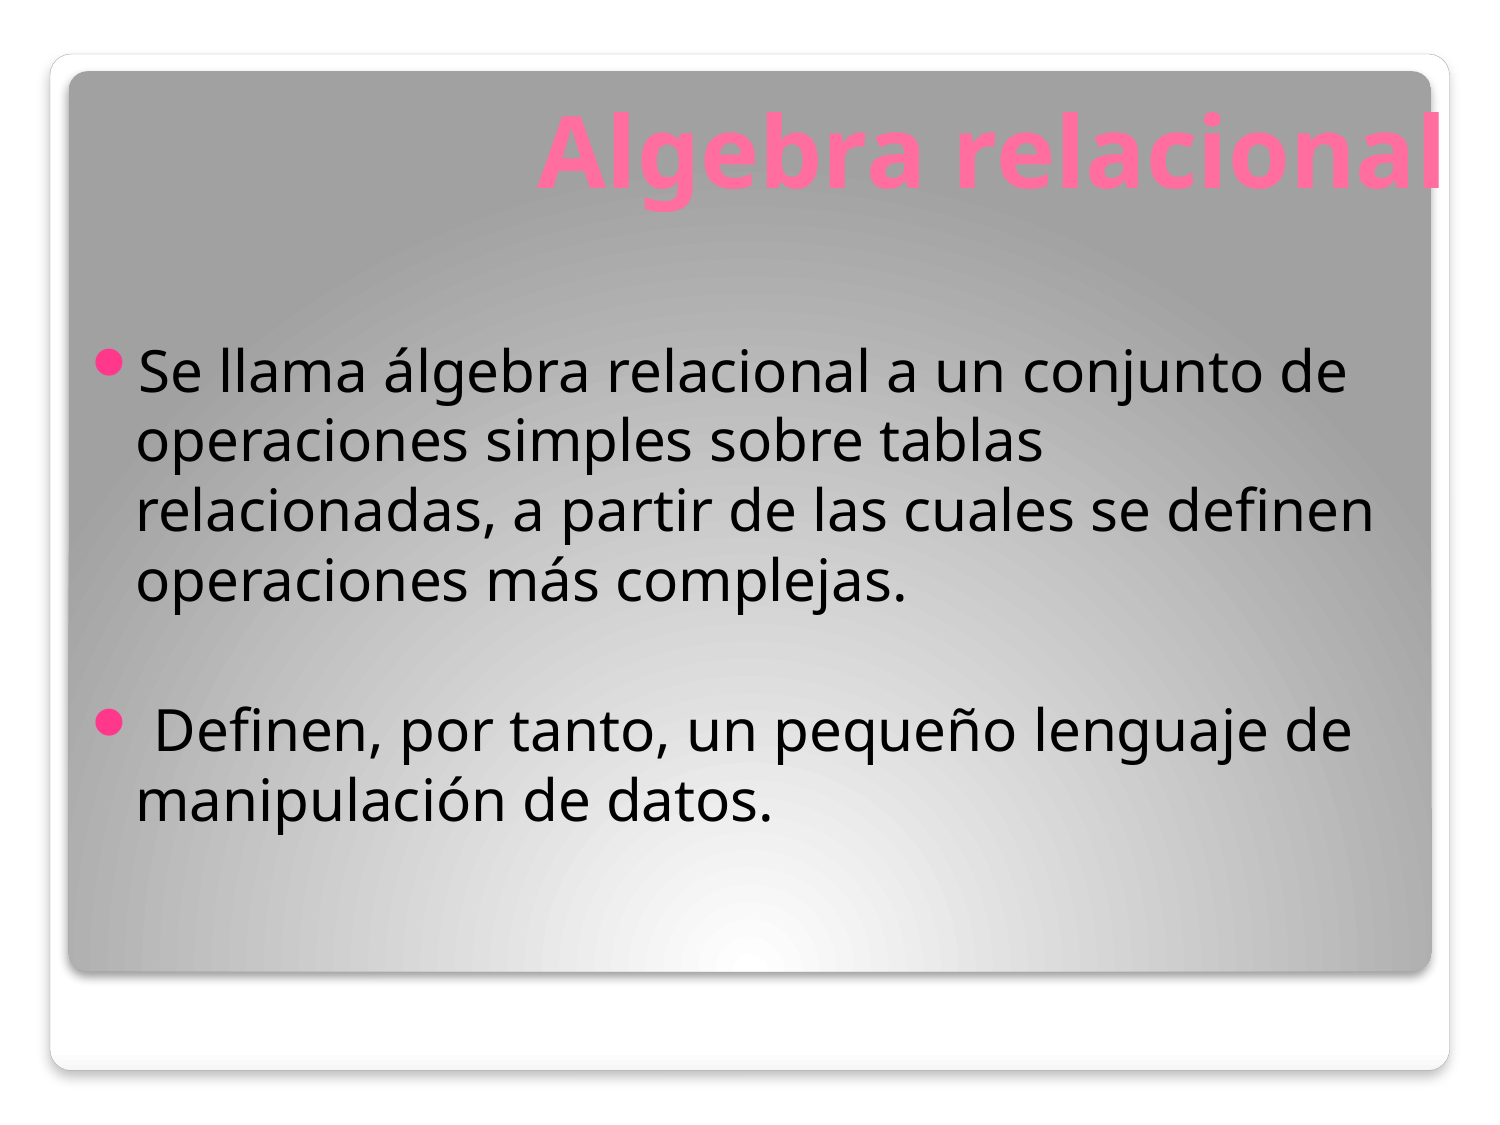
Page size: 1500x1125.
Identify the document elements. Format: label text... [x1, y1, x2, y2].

list Se llama álgebra relacional a un conjunto de operaciones simples sobre tablas relacionadas, a partir de las cuales se definen operaciones más complejas. Definen, por tanto, un pequeño lenguaje de manipulación de datos. [76, 326, 1420, 1014]
title Algebra relacional [112, 54, 1463, 243]
